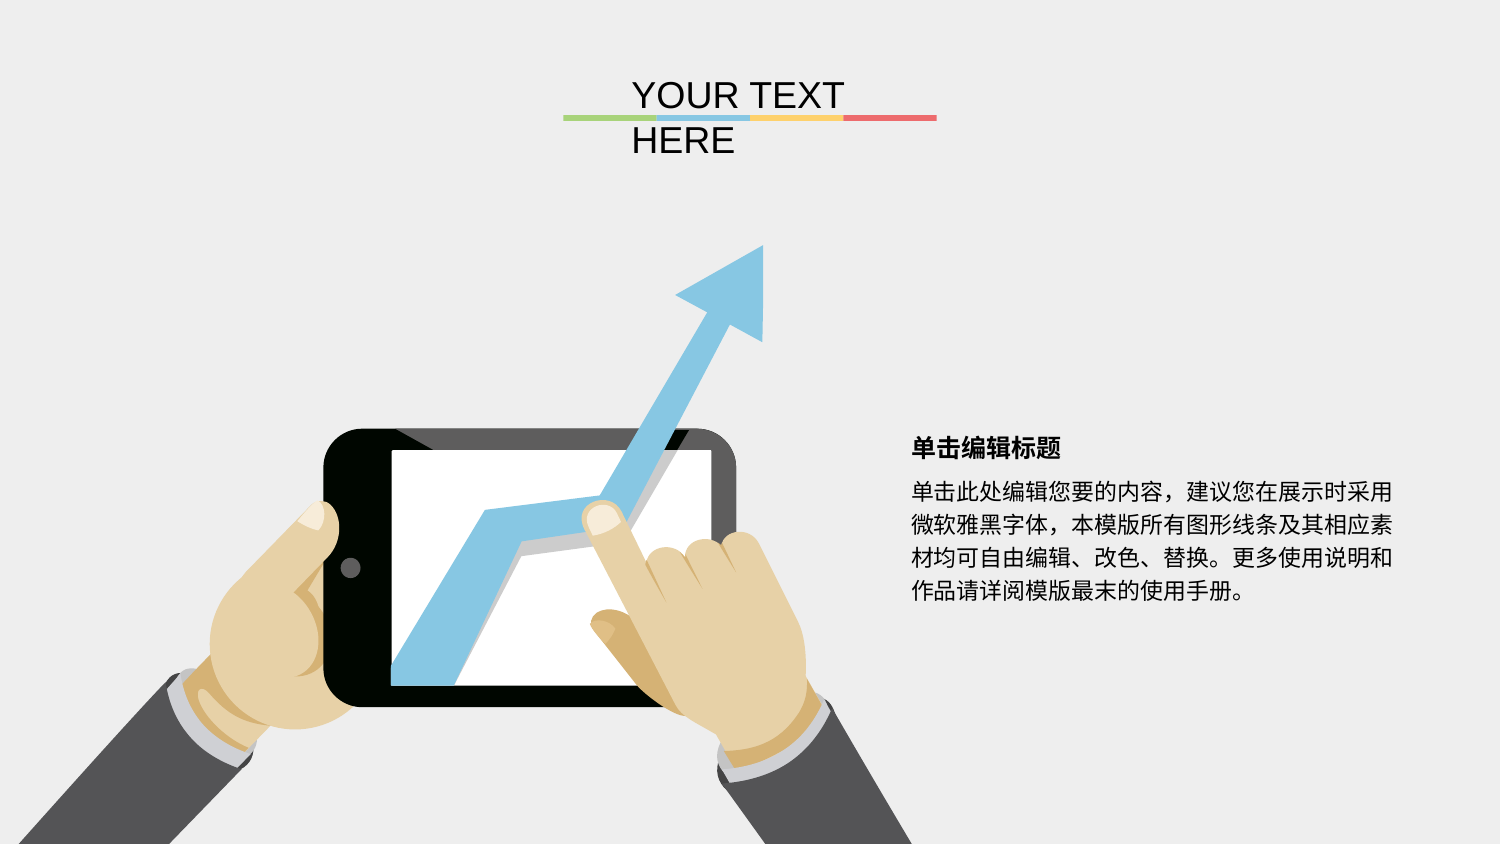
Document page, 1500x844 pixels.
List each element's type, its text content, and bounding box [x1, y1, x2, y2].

text_box YOUR TEXT HERE [620, 65, 937, 115]
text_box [563, 115, 937, 121]
text_box 单击此处编辑您要的内容，建议您在展示时采用微软雅黑字体，本模版所有图形线条及其相应素材均可自由编辑、改色、替换。更多使用说明和作品请详阅模版最末的使用手册。 [925, 472, 1398, 604]
text_box YOUR TEXT HERE [620, 121, 937, 167]
text_box 单击编辑标题 [925, 432, 1250, 463]
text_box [0, 245, 925, 844]
